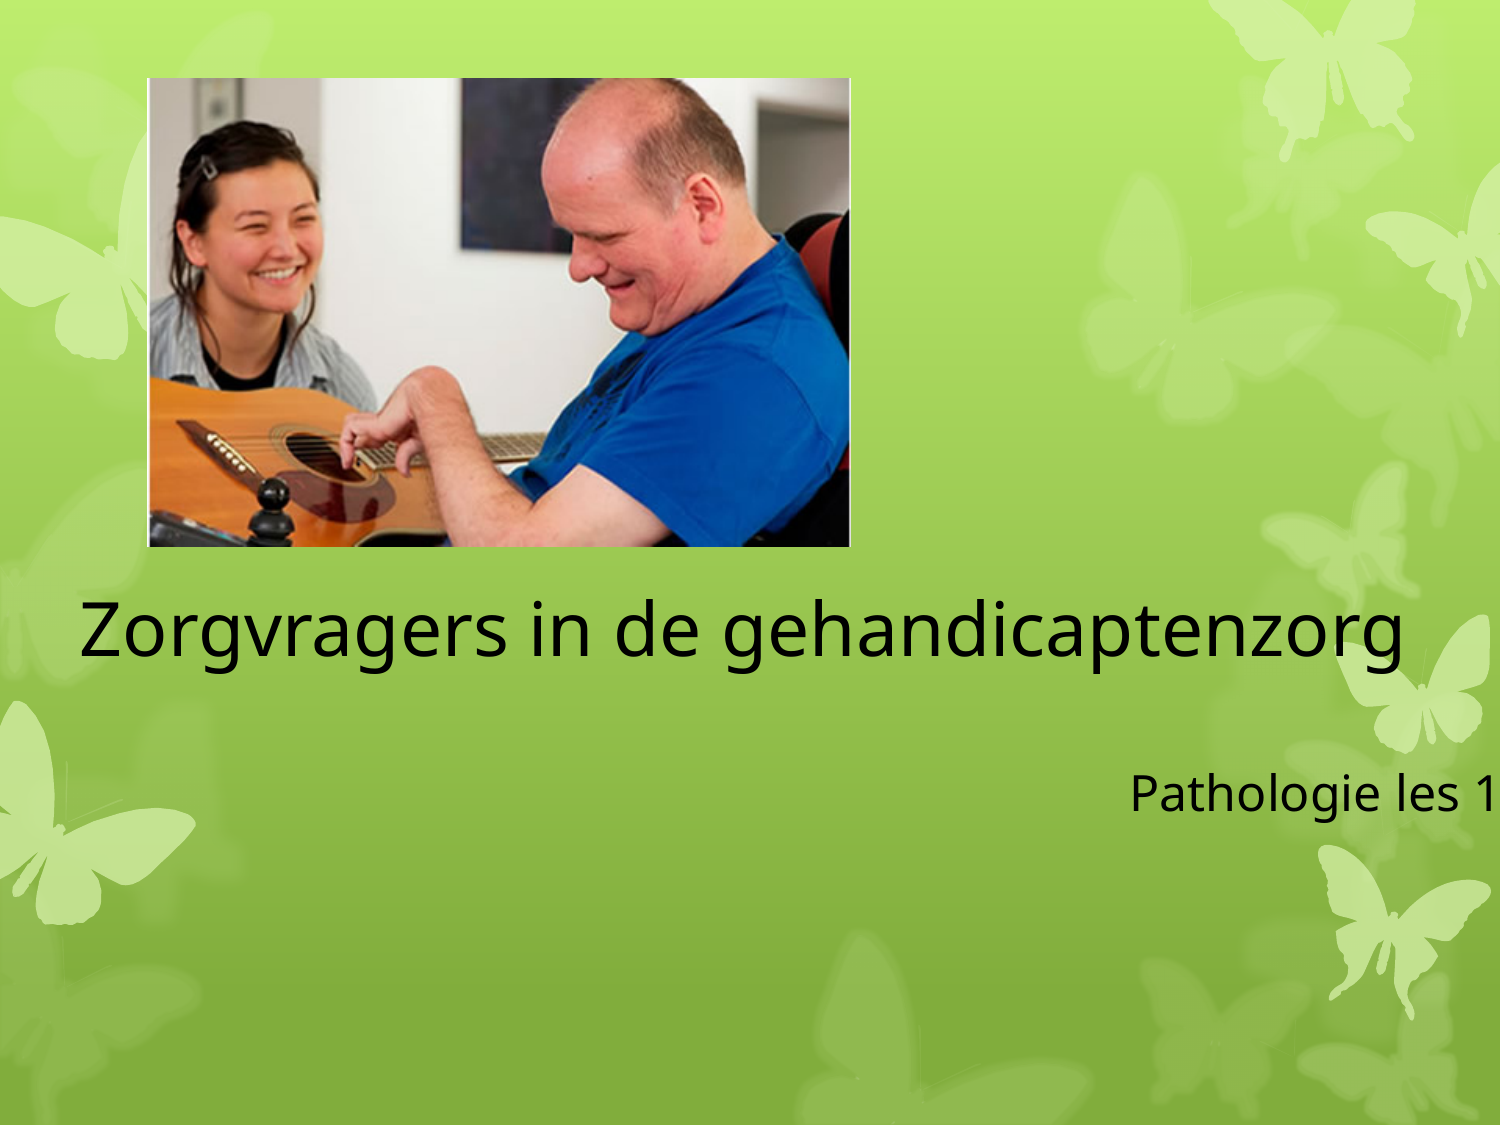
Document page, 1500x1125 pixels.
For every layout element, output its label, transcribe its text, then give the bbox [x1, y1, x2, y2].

text_box Zorgvragers in de gehandicaptenzorg Pathologie les 1 [64, 574, 1500, 880]
picture [146, 77, 852, 548]
